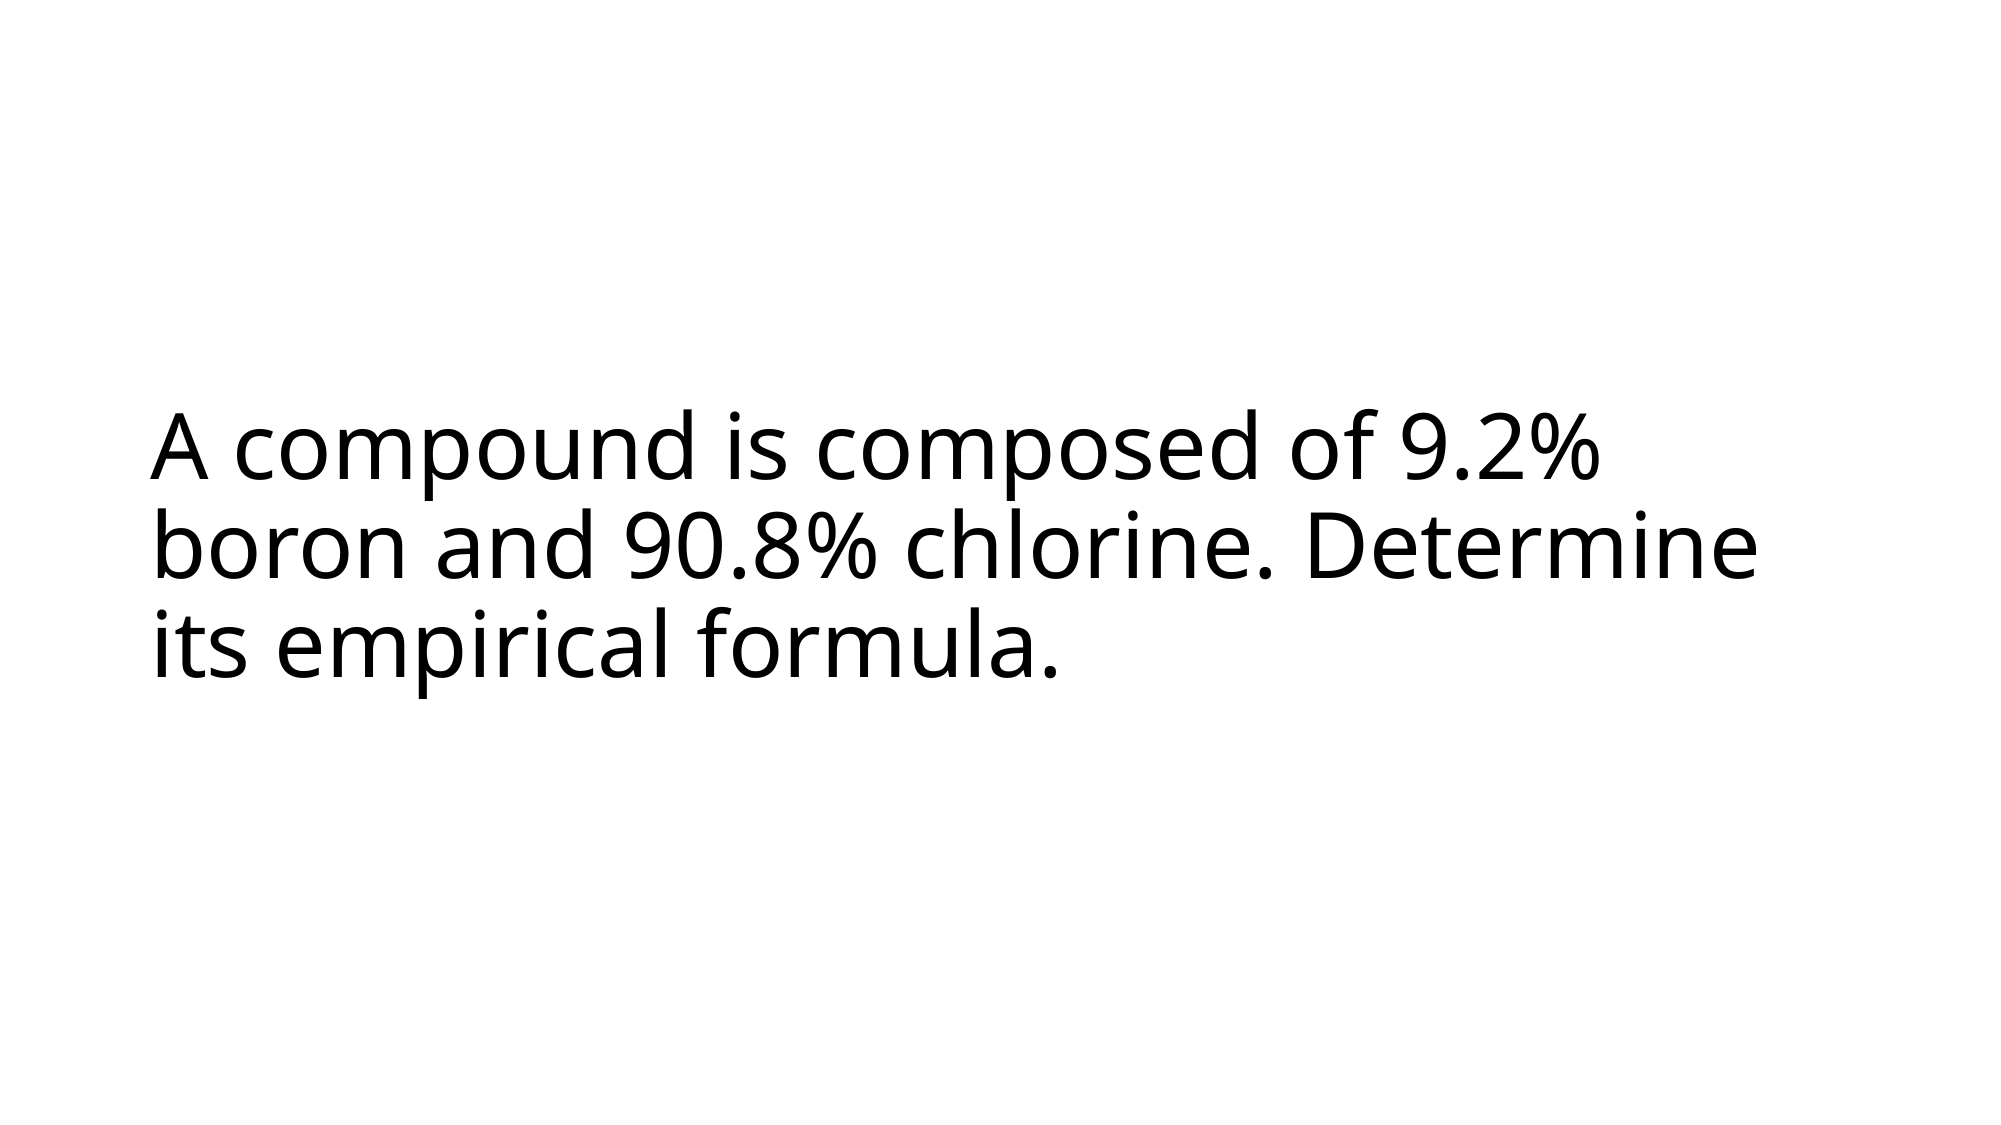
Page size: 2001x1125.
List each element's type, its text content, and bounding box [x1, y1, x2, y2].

title A compound is composed of 9.2% boron and 90.8% chlorine. Determine its empirical formula. [135, 391, 1861, 707]
